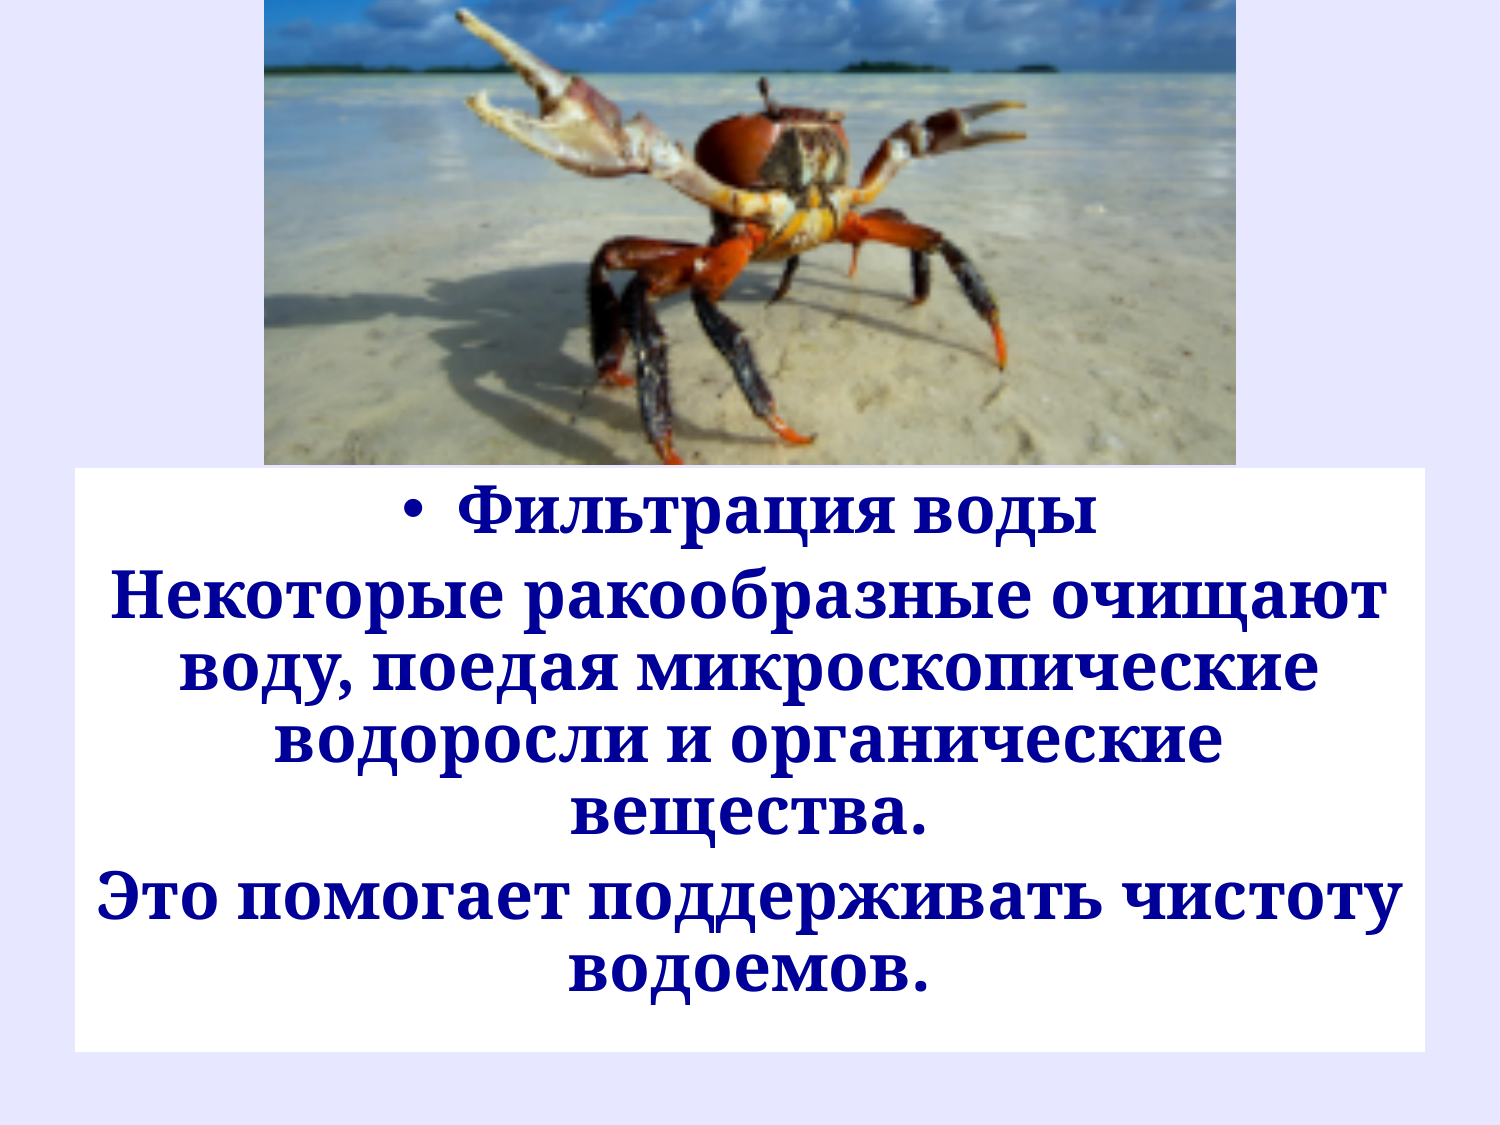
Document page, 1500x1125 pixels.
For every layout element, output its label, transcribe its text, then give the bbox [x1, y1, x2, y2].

picture [263, 0, 1236, 465]
list Фильтрация воды Некоторые ракообразные очищают воду, поедая микроскопические водоросли и органические вещества. Это помогает поддерживать чистоту водоемов. [74, 467, 1426, 1053]
